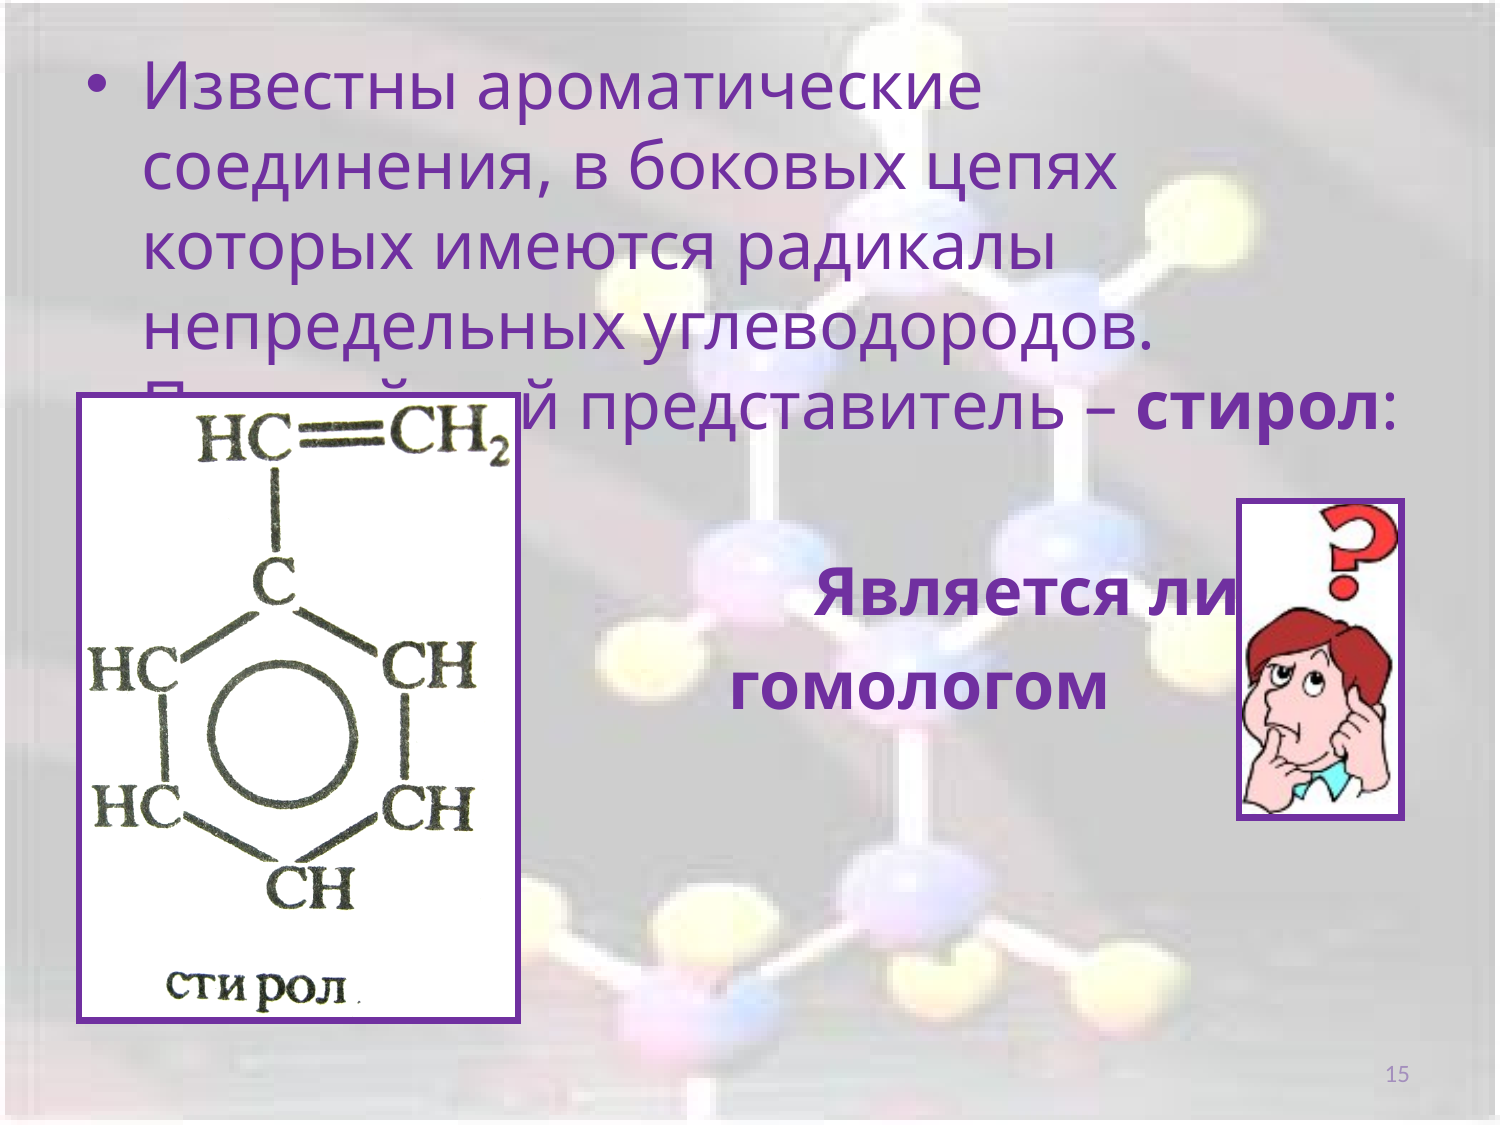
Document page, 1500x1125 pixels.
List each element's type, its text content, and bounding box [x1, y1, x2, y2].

picture [0, 0, 1500, 1125]
list Известны ароматические соединения, в боковых цепях которых имеются радикалы непредельных углеводородов. Простейший представитель – стирол: Является ли он гомологом бензола? [70, 34, 1421, 692]
slide_number 15 [1074, 1042, 1425, 1103]
